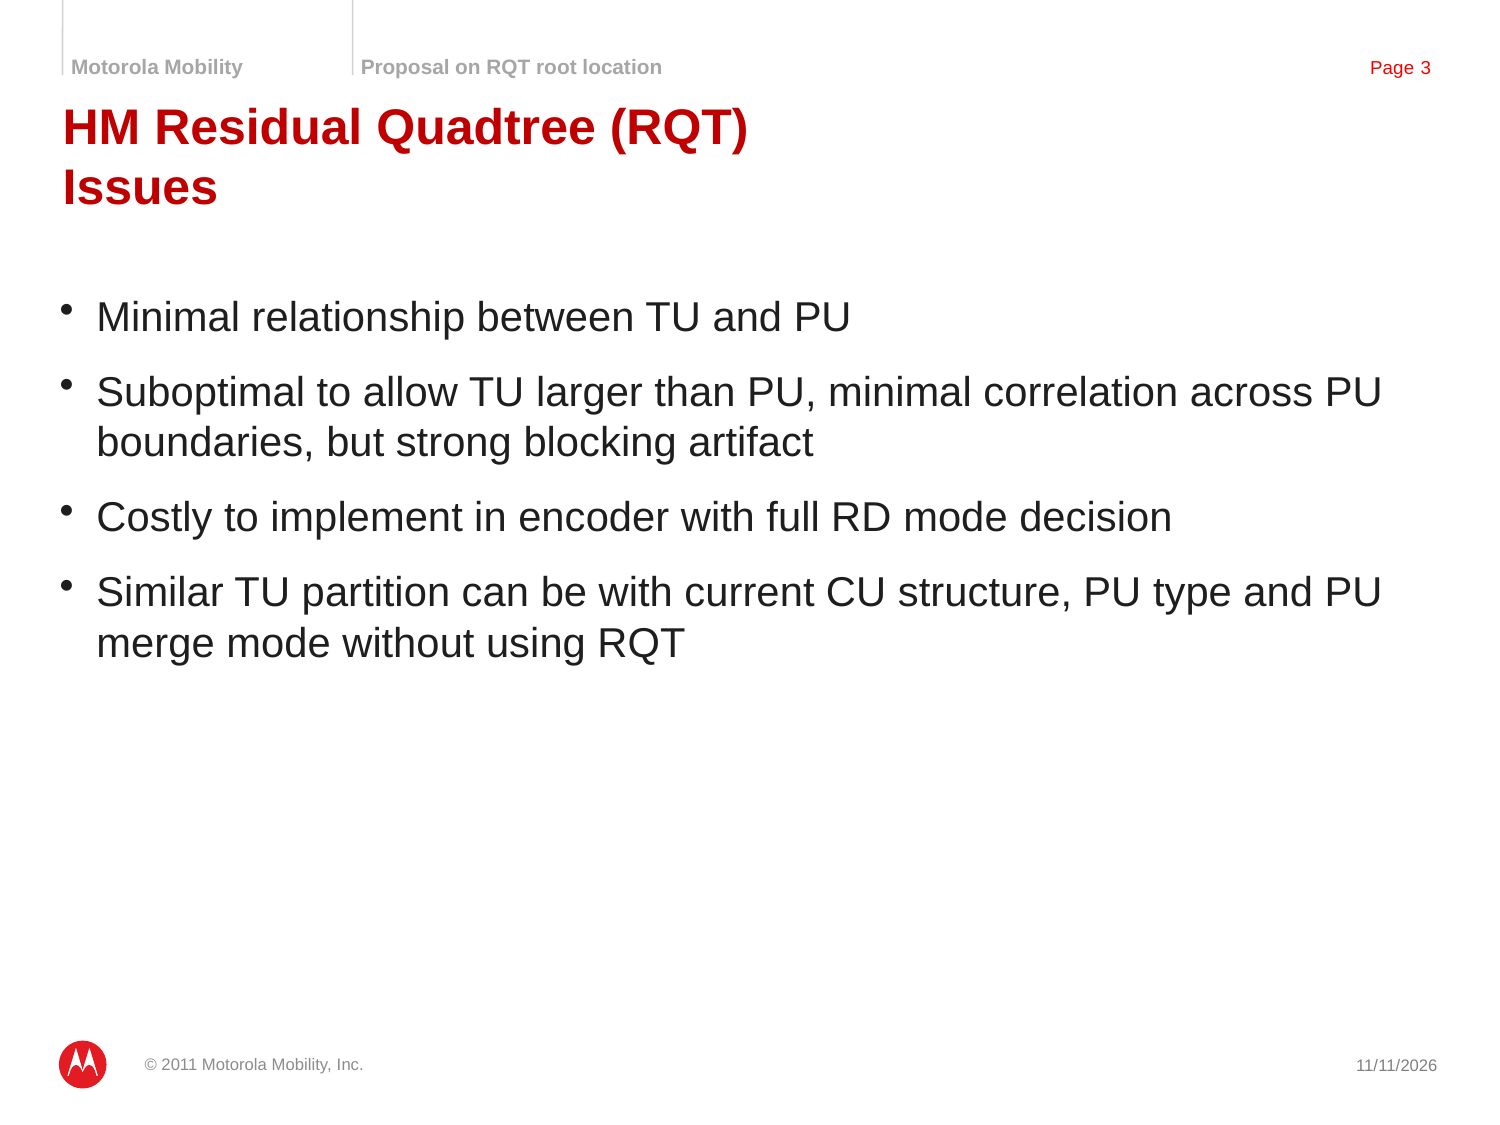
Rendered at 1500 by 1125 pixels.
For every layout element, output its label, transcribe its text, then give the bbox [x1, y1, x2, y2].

title HM Residual Quadtree (RQT) Issues [62, 78, 1439, 215]
footer © 2011 Motorola Mobility, Inc. [129, 1041, 605, 1086]
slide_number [1347, 1043, 1447, 1087]
list Minimal relationship between TU and PU Suboptimal to allow TU larger than PU, minimal correlation across PU boundaries, but strong blocking artifact Costly to implement in encoder with full RD mode decision Similar TU partition can be with current CU structure, PU type and PU merge mode without using RQT [59, 289, 1436, 936]
